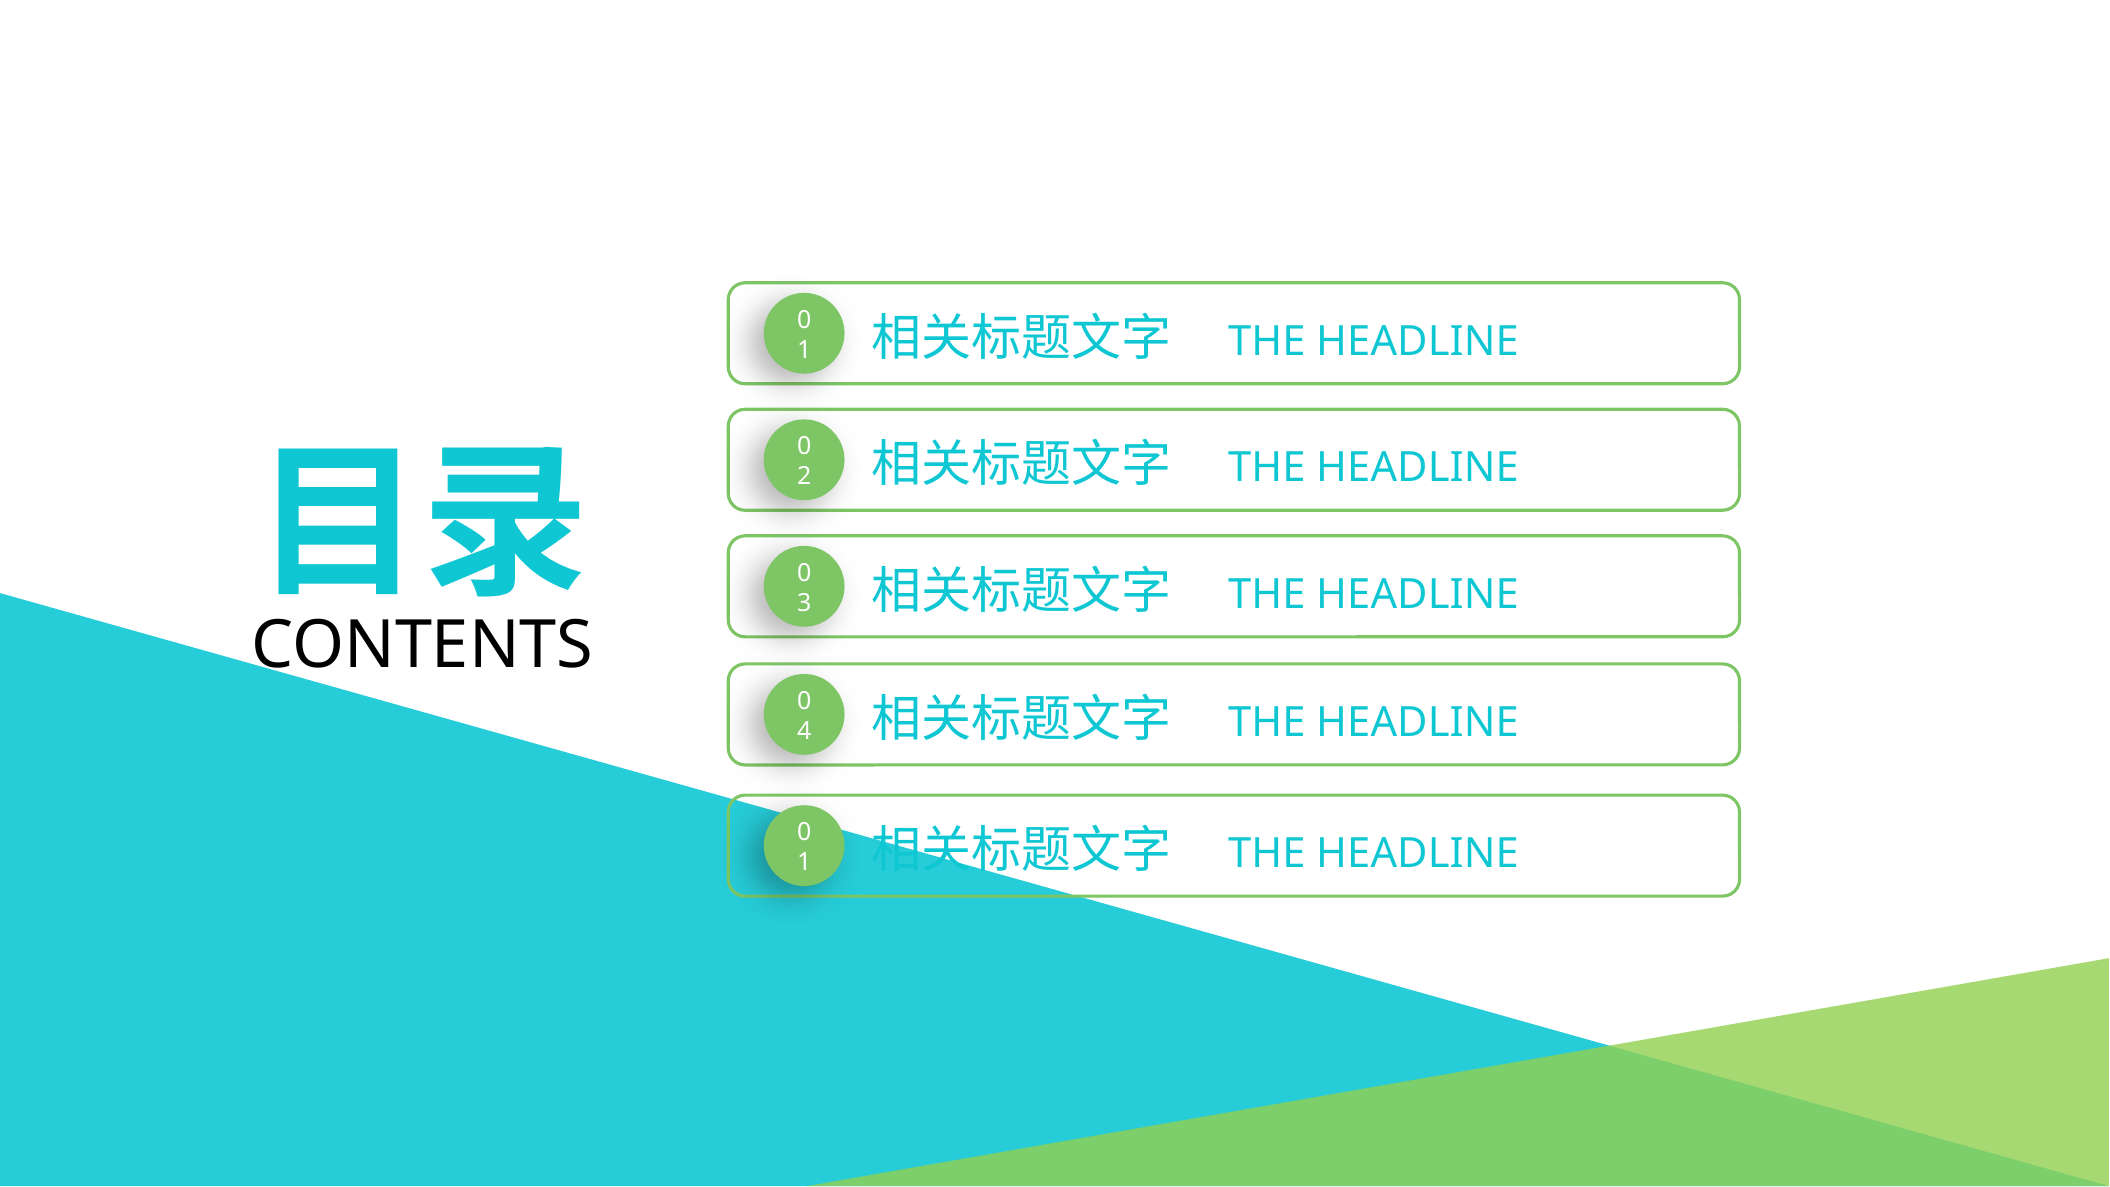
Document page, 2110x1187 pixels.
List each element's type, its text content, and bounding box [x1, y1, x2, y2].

text_box 相关标题文字 THE HEADLINE [856, 550, 1534, 626]
text_box 相关标题文字 THE HEADLINE [856, 424, 1534, 500]
text_box [0, 592, 1608, 1187]
text_box [727, 408, 1741, 512]
text_box [727, 281, 1741, 385]
text_box [727, 534, 1741, 638]
text_box 02 [762, 418, 846, 502]
text_box [806, 956, 2110, 1187]
text_box 目录 [236, 407, 610, 577]
text_box 03 [762, 544, 846, 628]
text_box 01 [762, 291, 846, 375]
text_box 相关标题文字 THE HEADLINE [856, 297, 1534, 373]
text_box 01 [762, 804, 846, 888]
text_box 相关标题文字 THE HEADLINE [856, 679, 1534, 754]
text_box contents [217, 577, 628, 689]
text_box 相关标题文字 THE HEADLINE [856, 810, 1534, 886]
text_box 04 [762, 672, 846, 756]
text_box [727, 794, 1741, 898]
text_box [727, 662, 1741, 766]
